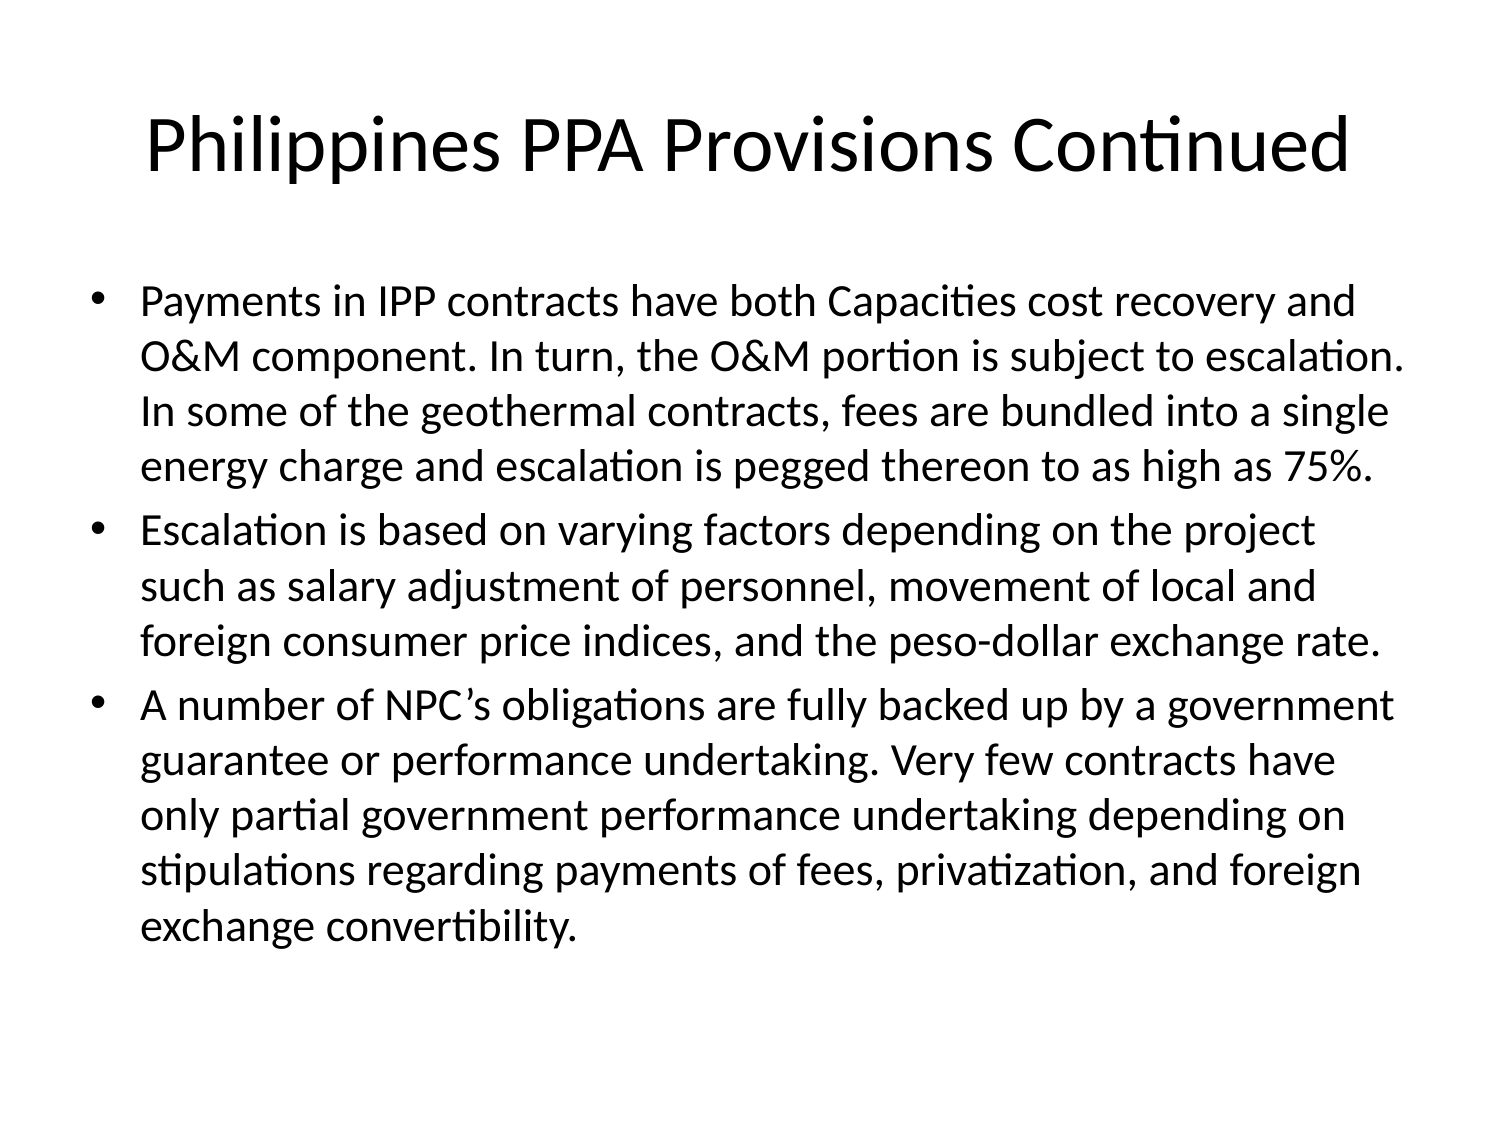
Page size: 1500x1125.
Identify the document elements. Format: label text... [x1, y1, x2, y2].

title Philippines PPA Provisions Continued [75, 45, 1425, 233]
list Payments in IPP contracts have both Capacities cost recovery and O&M component. In turn, the O&M portion is subject to escalation. In some of the geothermal contracts, fees are bundled into a single energy charge and escalation is pegged thereon to as high as 75%. Escalation is based on varying factors depending on the project such as salary adjustment of personnel, movement of local and foreign consumer price indices, and the peso-dollar exchange rate. A number of NPC’s obligations are fully backed up by a government guarantee or performance undertaking. Very few contracts have only partial government performance undertaking depending on stipulations regarding payments of fees, privatization, and foreign exchange convertibility. [75, 262, 1425, 1005]
